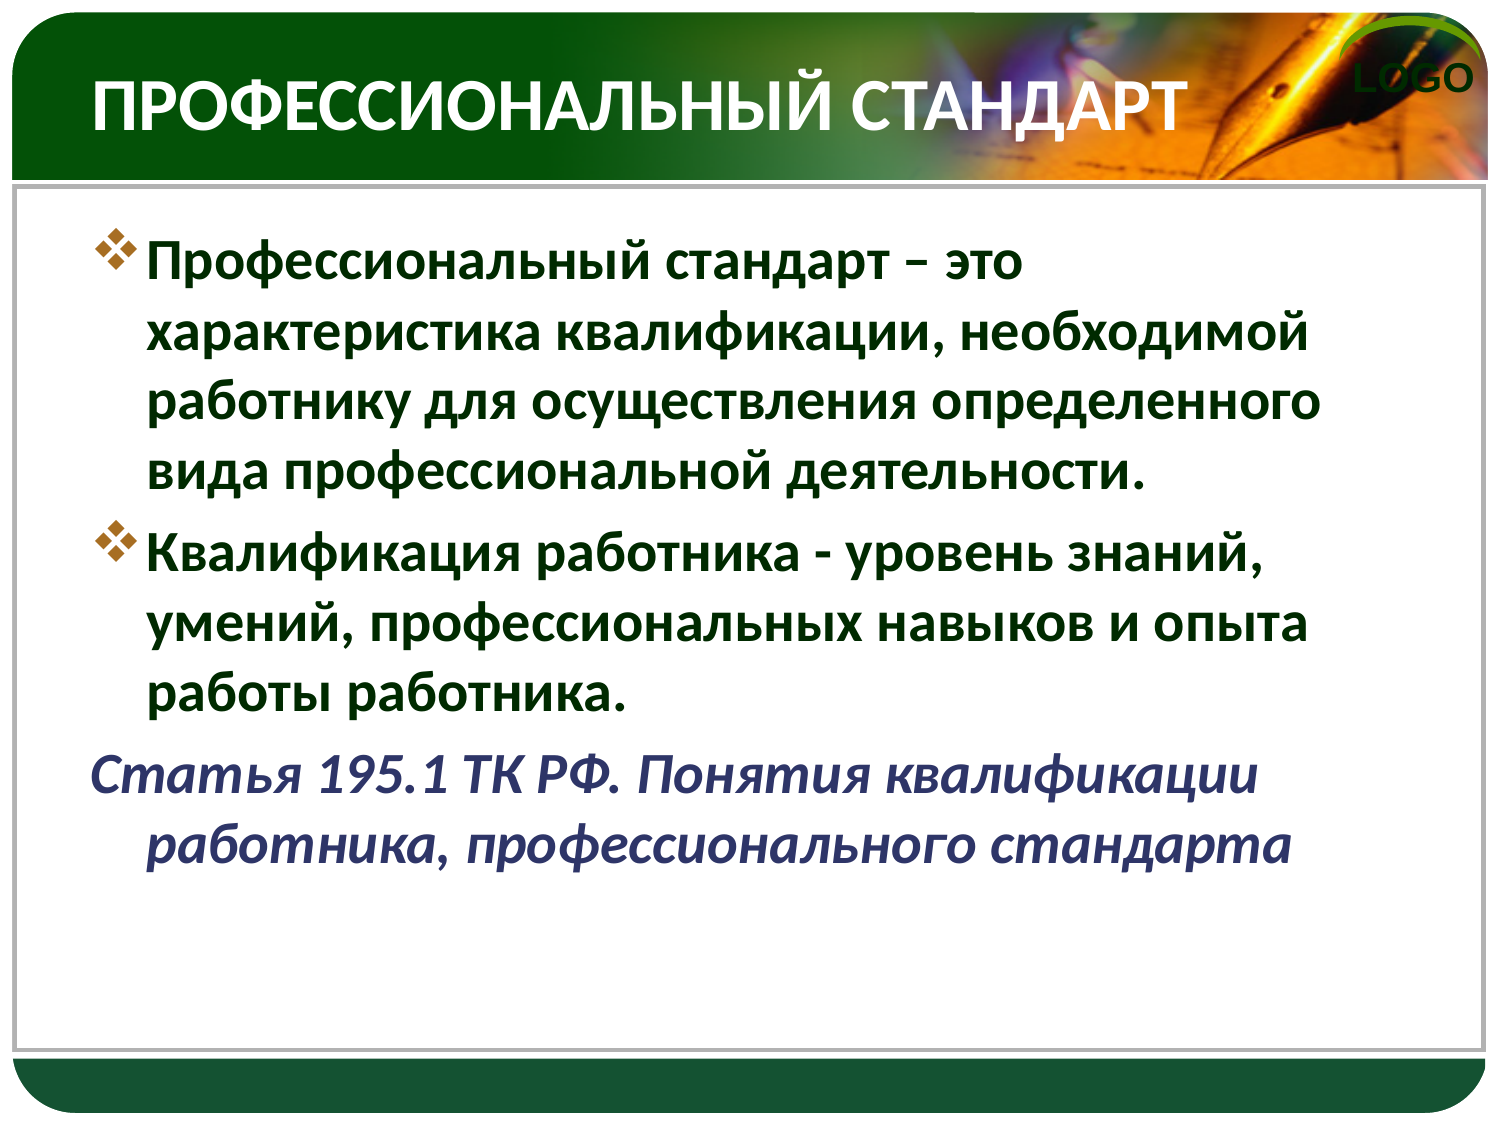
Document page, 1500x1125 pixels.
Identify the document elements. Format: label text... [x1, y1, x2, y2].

title ПРОФЕССИОНАЛЬНЫЙ СТАНДАРТ [76, 30, 1415, 171]
picture [13, 13, 1487, 180]
list Профессиональный стандарт – это характеристика квалификации, необходимой работнику для осуществления определенного вида профессиональной деятельности. Квалификация работника - уровень знаний, умений, профессиональных навыков и опыта работы работника. Статья 195.1 ТК РФ. Понятия квалификации работника, профессионального стандарта [74, 213, 1426, 1026]
